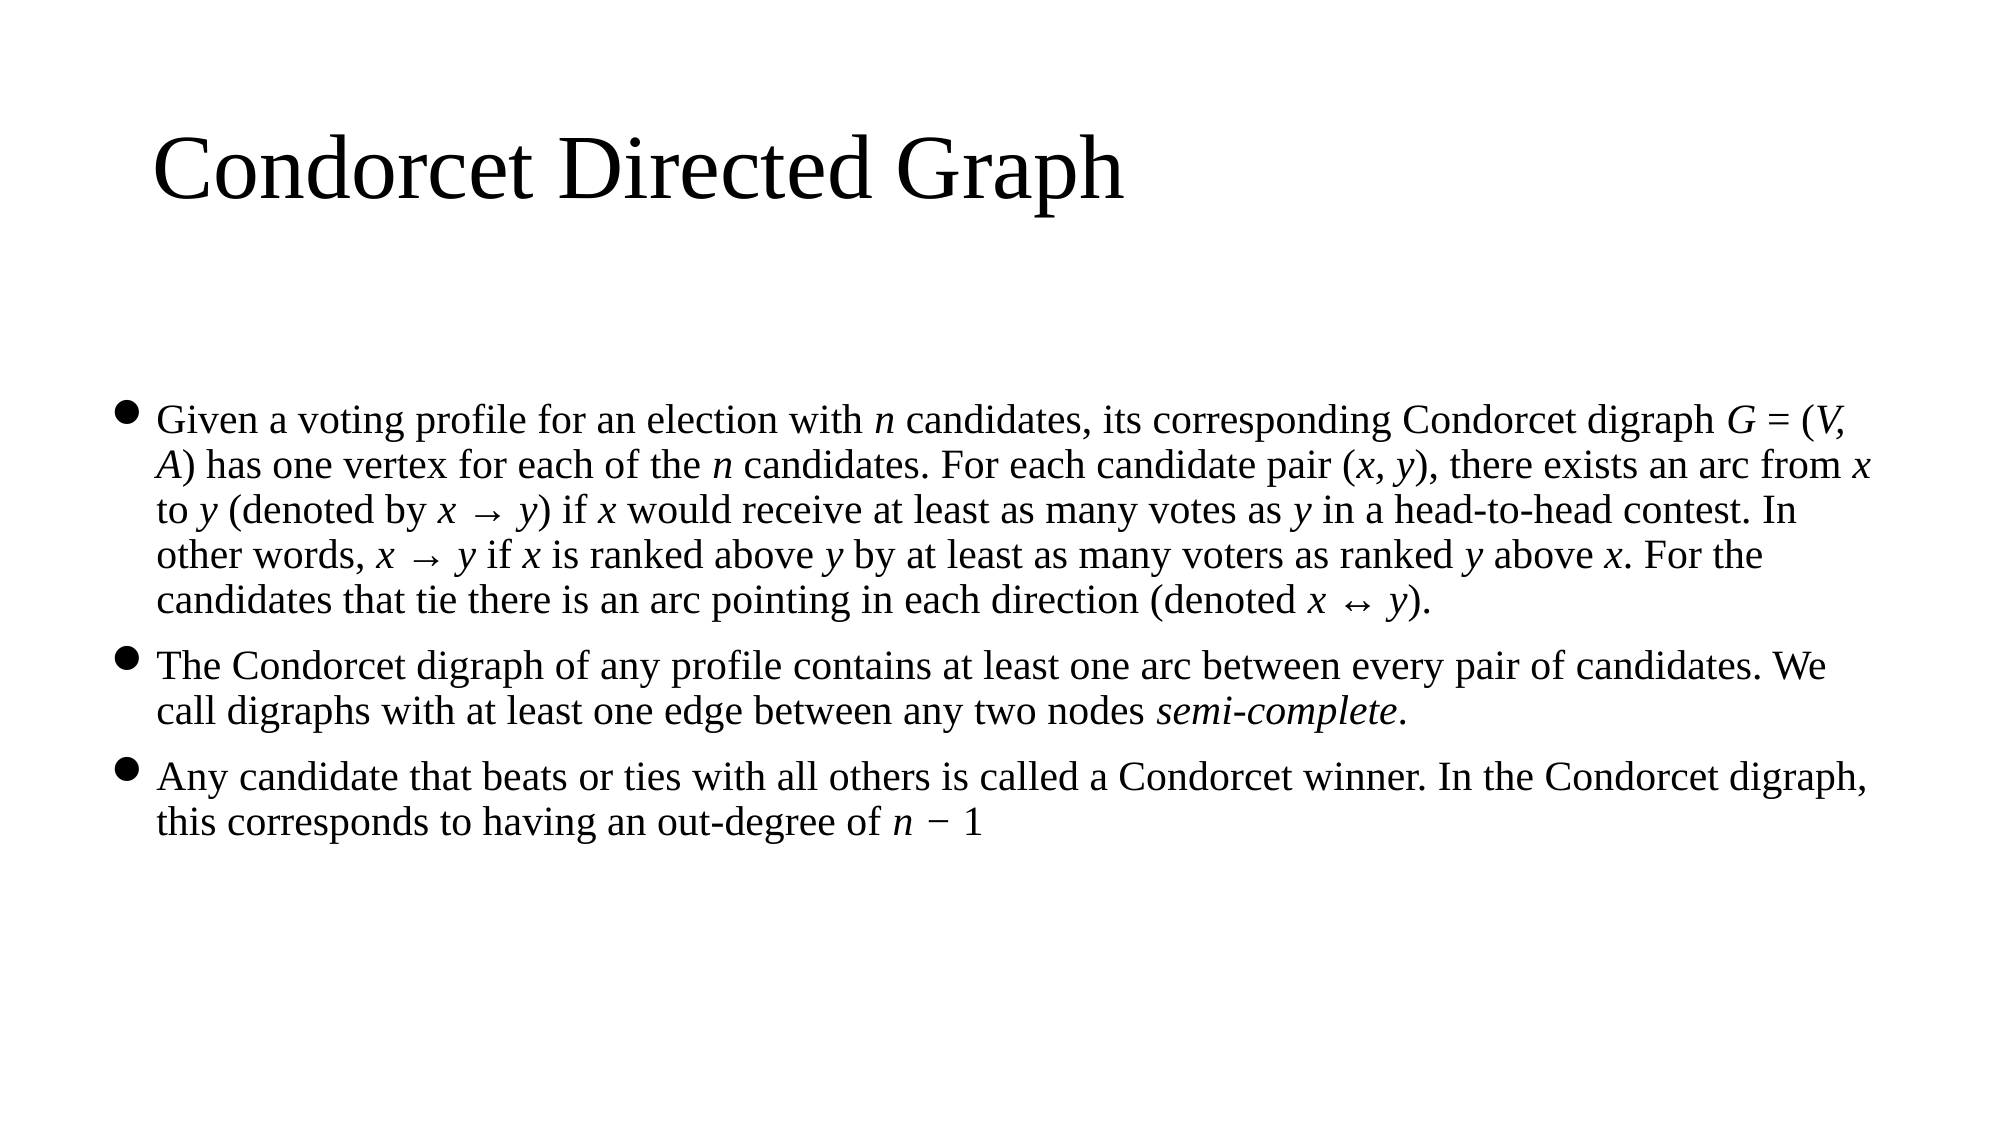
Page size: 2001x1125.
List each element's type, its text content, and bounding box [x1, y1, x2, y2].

title Condorcet Directed Graph [137, 59, 1863, 278]
list Given a voting profile for an election with n candidates, its corresponding Condorcet digraph G = (V, A) has one vertex for each of the n candidates. For each candidate pair (x, y), there exists an arc from x to y (denoted by x → y) if x would receive at least as many votes as y in a head-to-head contest. In other words, x → y if x is ranked above y by at least as many voters as ranked y above x. For the candidates that tie there is an arc pointing in each direction (denoted x ↔ y). The Condorcet digraph of any profile contains at least one arc between every pair of candidates. We call digraphs with at least one edge between any two nodes semi-complete. Any candidate that beats or ties with all others is called a Condorcet winner. In the Condorcet digraph, this corresponds to having an out-degree of n − 1 [96, 390, 1906, 1125]
